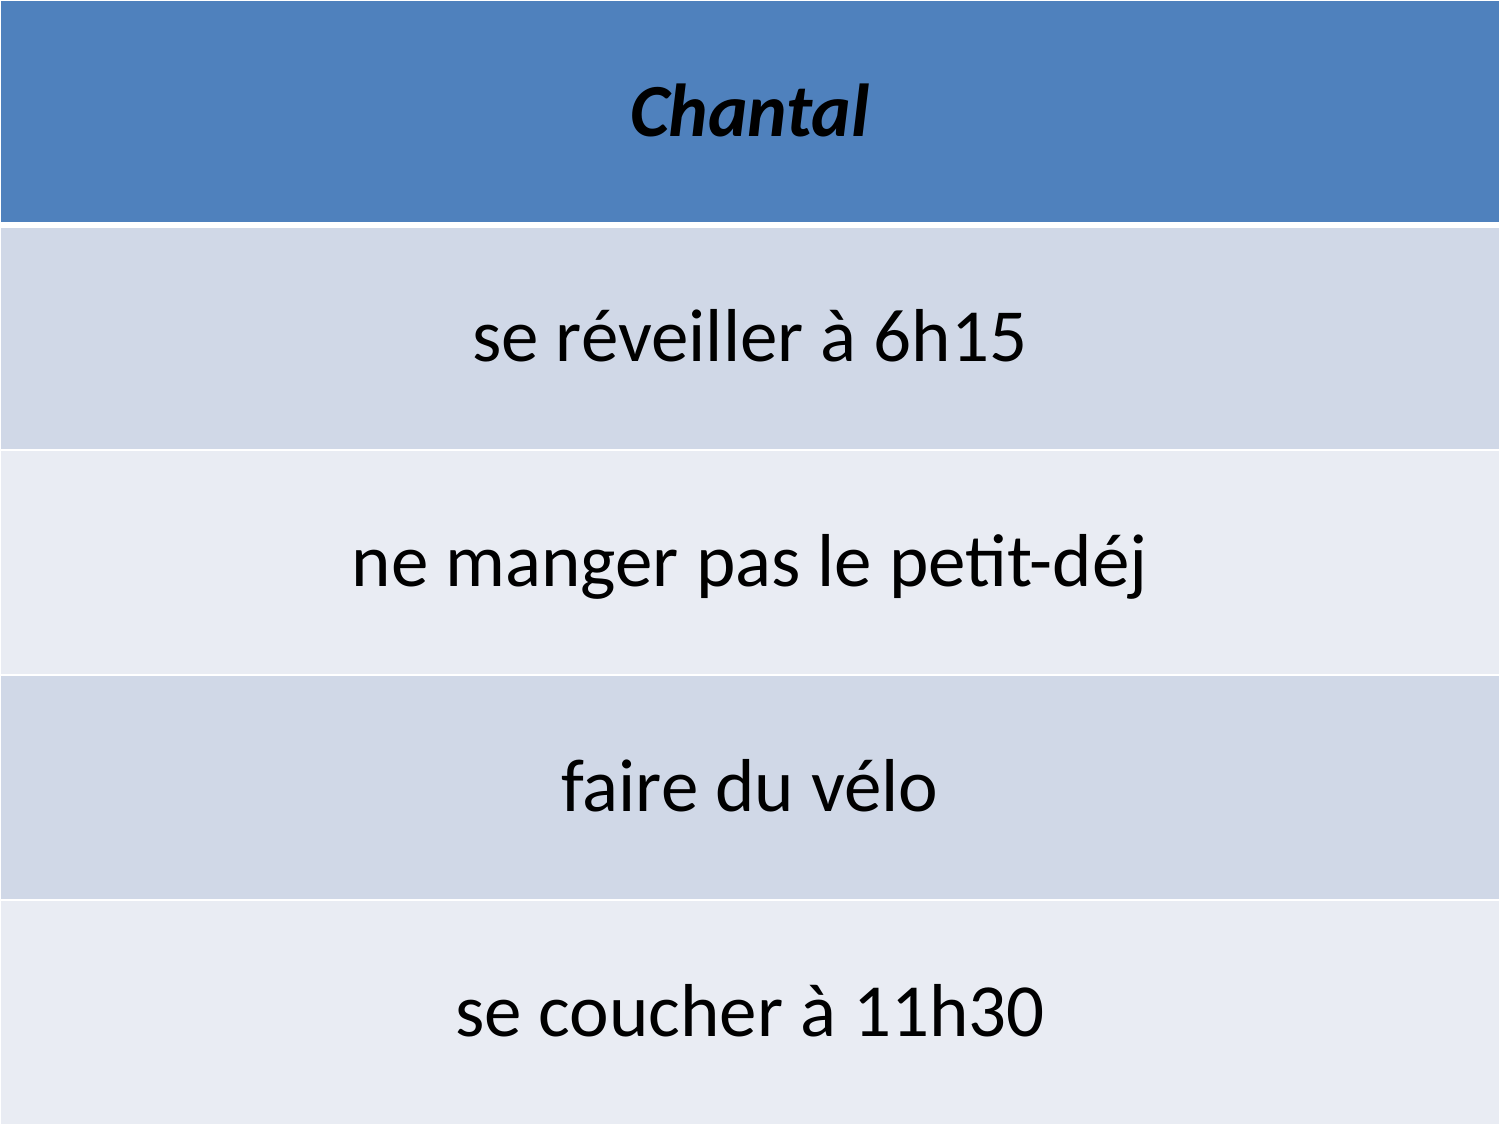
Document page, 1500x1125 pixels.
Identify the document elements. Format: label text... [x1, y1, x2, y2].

table_header Chantal [1, 1, 1499, 222]
table_cell faire du vélo [1, 676, 1499, 899]
table_cell ne manger pas le petit-déj [1, 451, 1499, 674]
table_cell se coucher à 11h30 [1, 901, 1499, 1124]
table_cell se réveiller à 6h15 [1, 228, 1499, 449]
